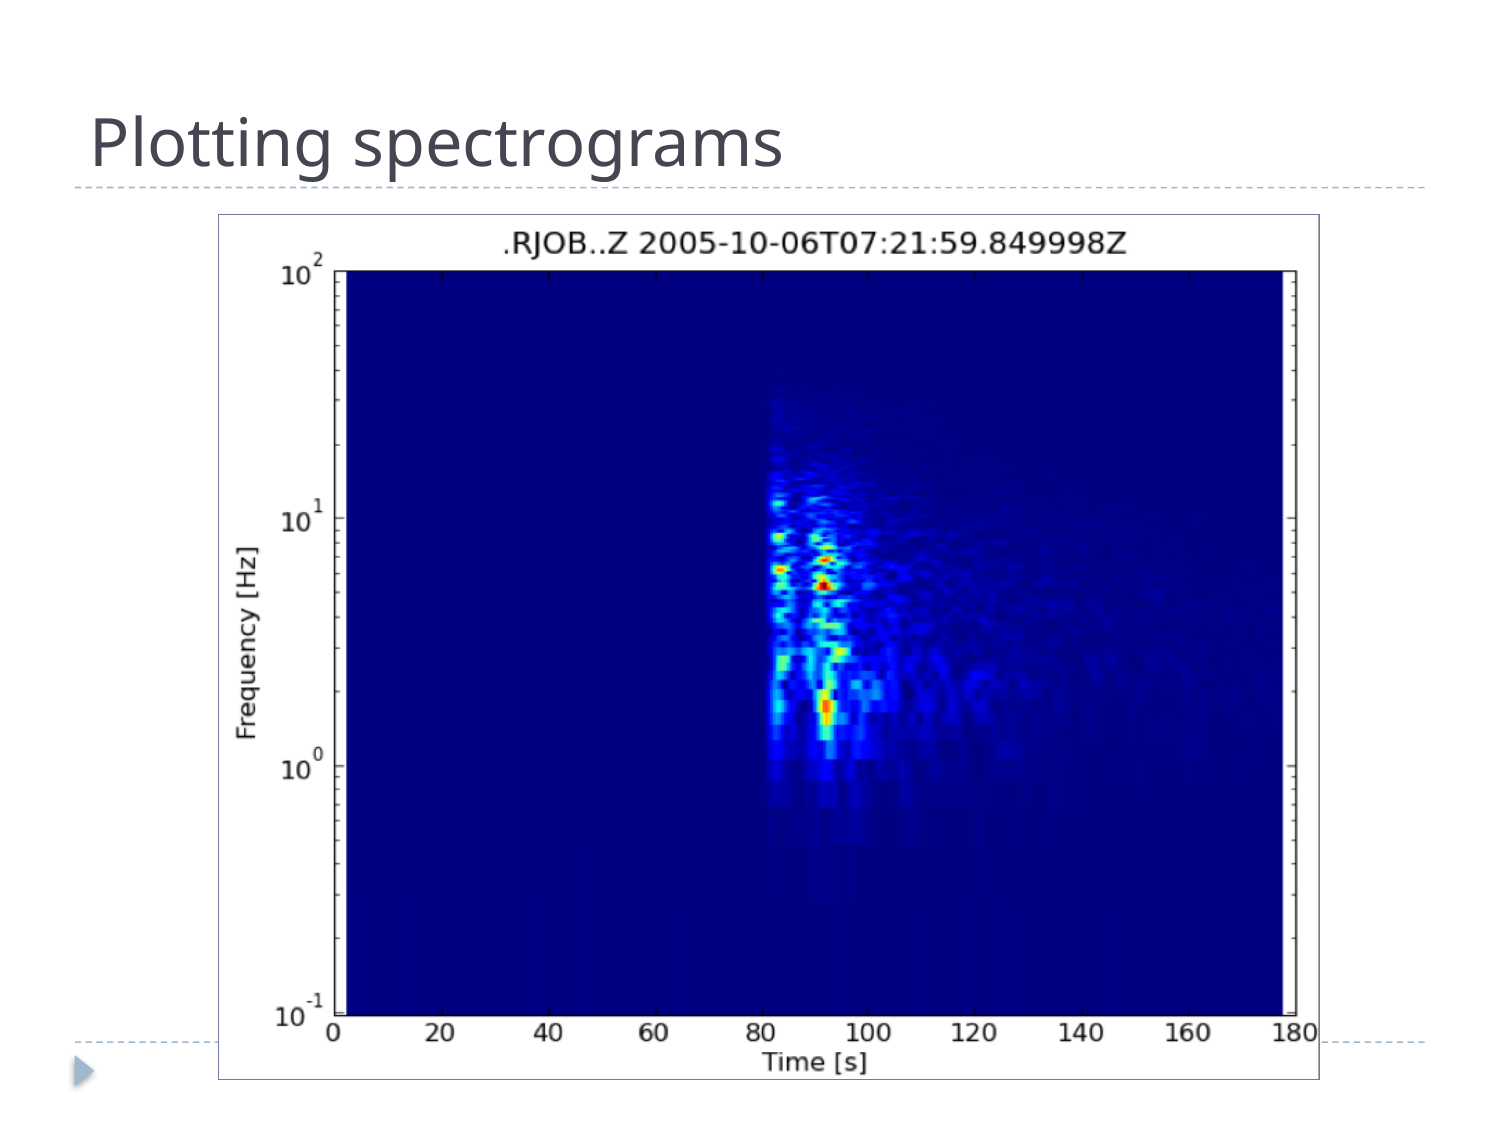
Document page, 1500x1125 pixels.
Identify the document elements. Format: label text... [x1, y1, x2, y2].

picture [218, 213, 1320, 1080]
title Plotting spectrograms [75, 24, 1425, 188]
